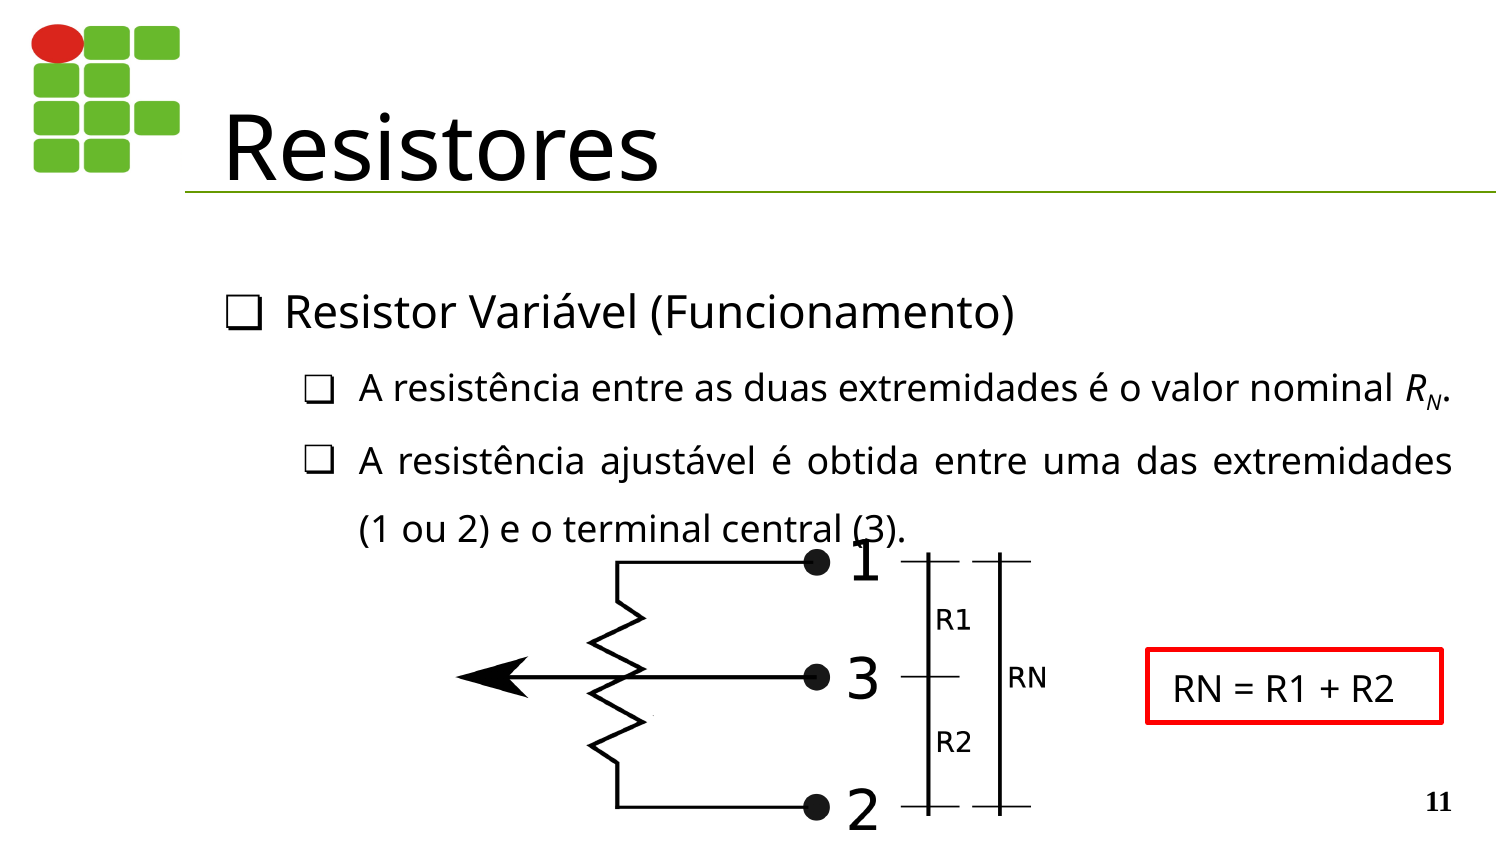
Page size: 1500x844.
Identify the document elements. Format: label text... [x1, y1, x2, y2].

title Resistores [206, 26, 1468, 207]
list Resistor Variável (Funcionamento) A resistência entre as duas extremidades é o valor nominal RN. A resistência ajustável é obtida entre uma das extremidades (1 ou 2) e o terminal central (3). [193, 248, 1469, 540]
picture [455, 538, 1045, 831]
text_box ‹#› [1155, 768, 1468, 825]
text_box RN = R1 + R2 [1147, 649, 1442, 723]
picture [29, 23, 182, 174]
